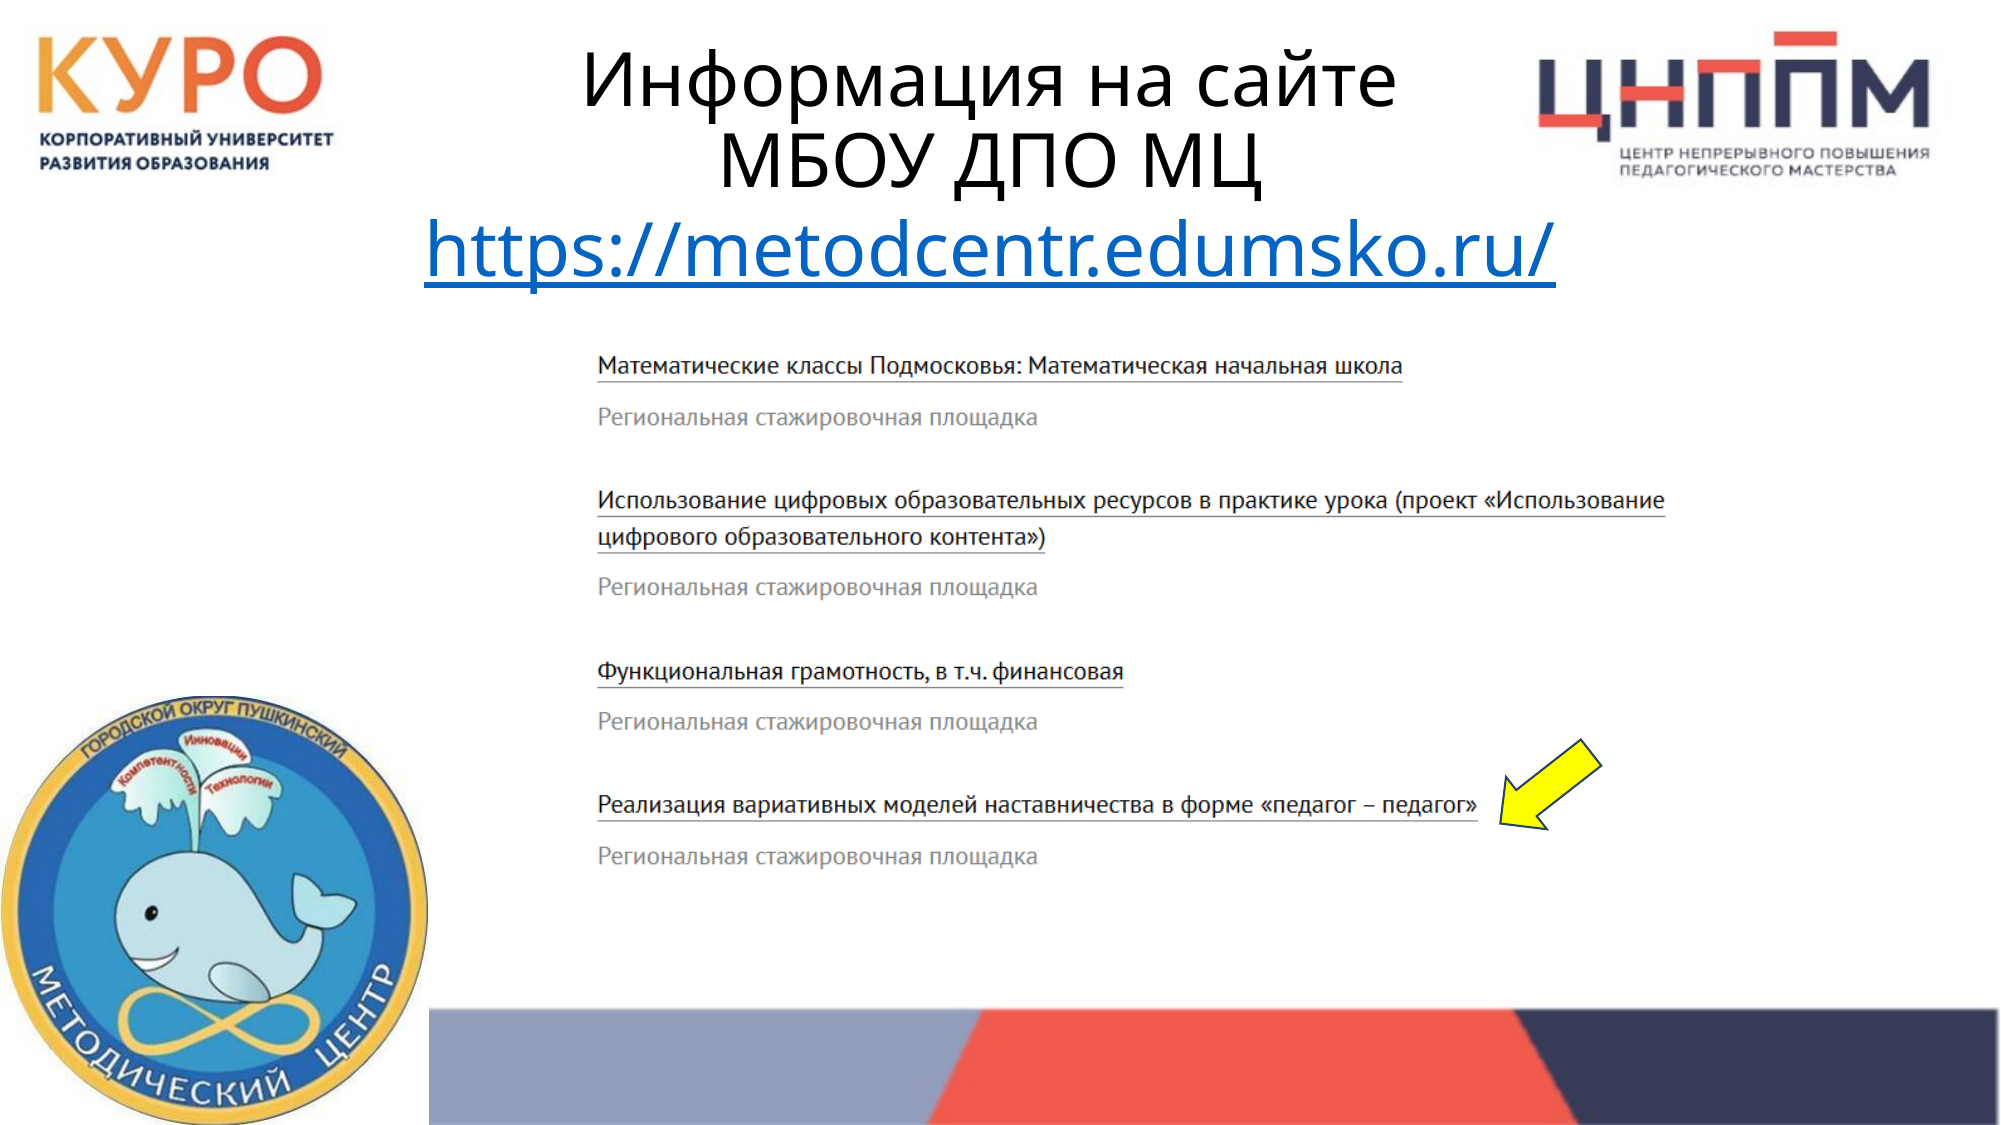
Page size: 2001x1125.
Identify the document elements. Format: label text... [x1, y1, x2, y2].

picture [0, 0, 2001, 1125]
title Информация на сайте МБОУ ДПО МЦ https://metodcentr.edumsko.ru/ [137, 0, 1863, 337]
